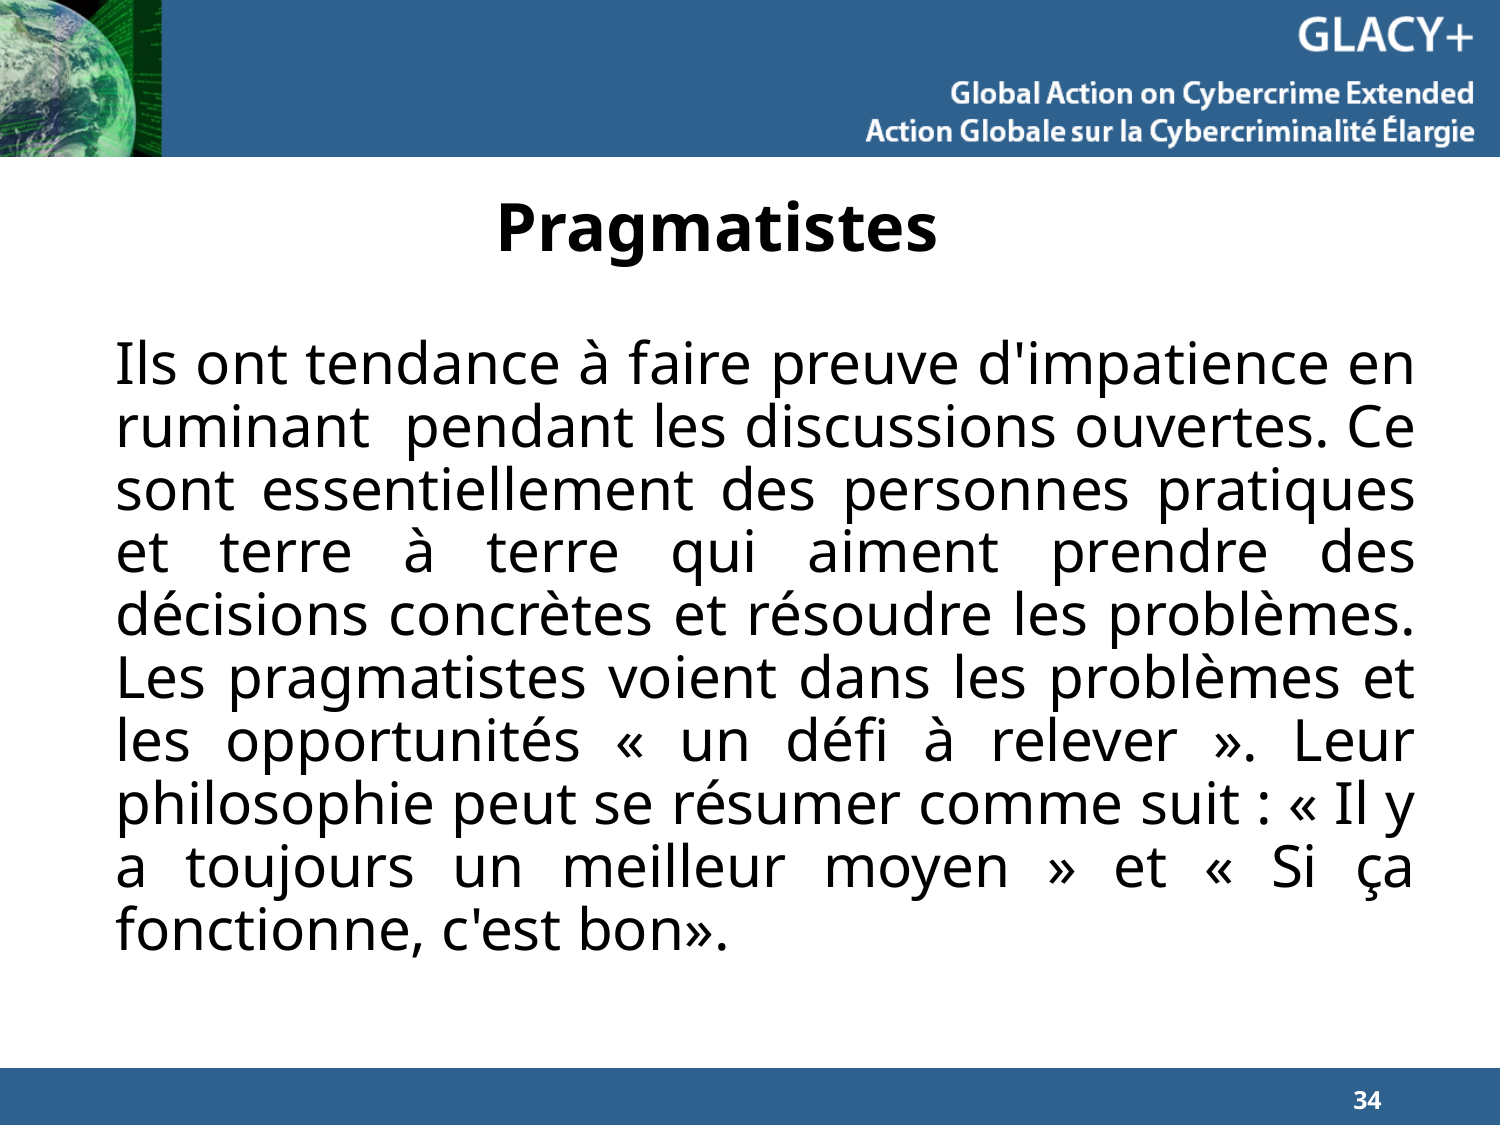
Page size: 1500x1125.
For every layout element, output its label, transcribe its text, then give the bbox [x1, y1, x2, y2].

slide_number 34 [1059, 1071, 1397, 1125]
title Pragmatistes [0, 154, 1449, 305]
list Ils ont tendance à faire preuve d'impatience en ruminant pendant les discussions ouvertes. Ce sont essentiellement des personnes pratiques et terre à terre qui aiment prendre des décisions concrètes et résoudre les problèmes. Les pragmatistes voient dans les problèmes et les opportunités « un défi à relever ». Leur philosophie peut se résumer comme suit : « Il y a toujours un meilleur moyen » et « Si ça fonctionne, c'est bon». [100, 326, 1432, 1028]
picture [0, 0, 1500, 157]
